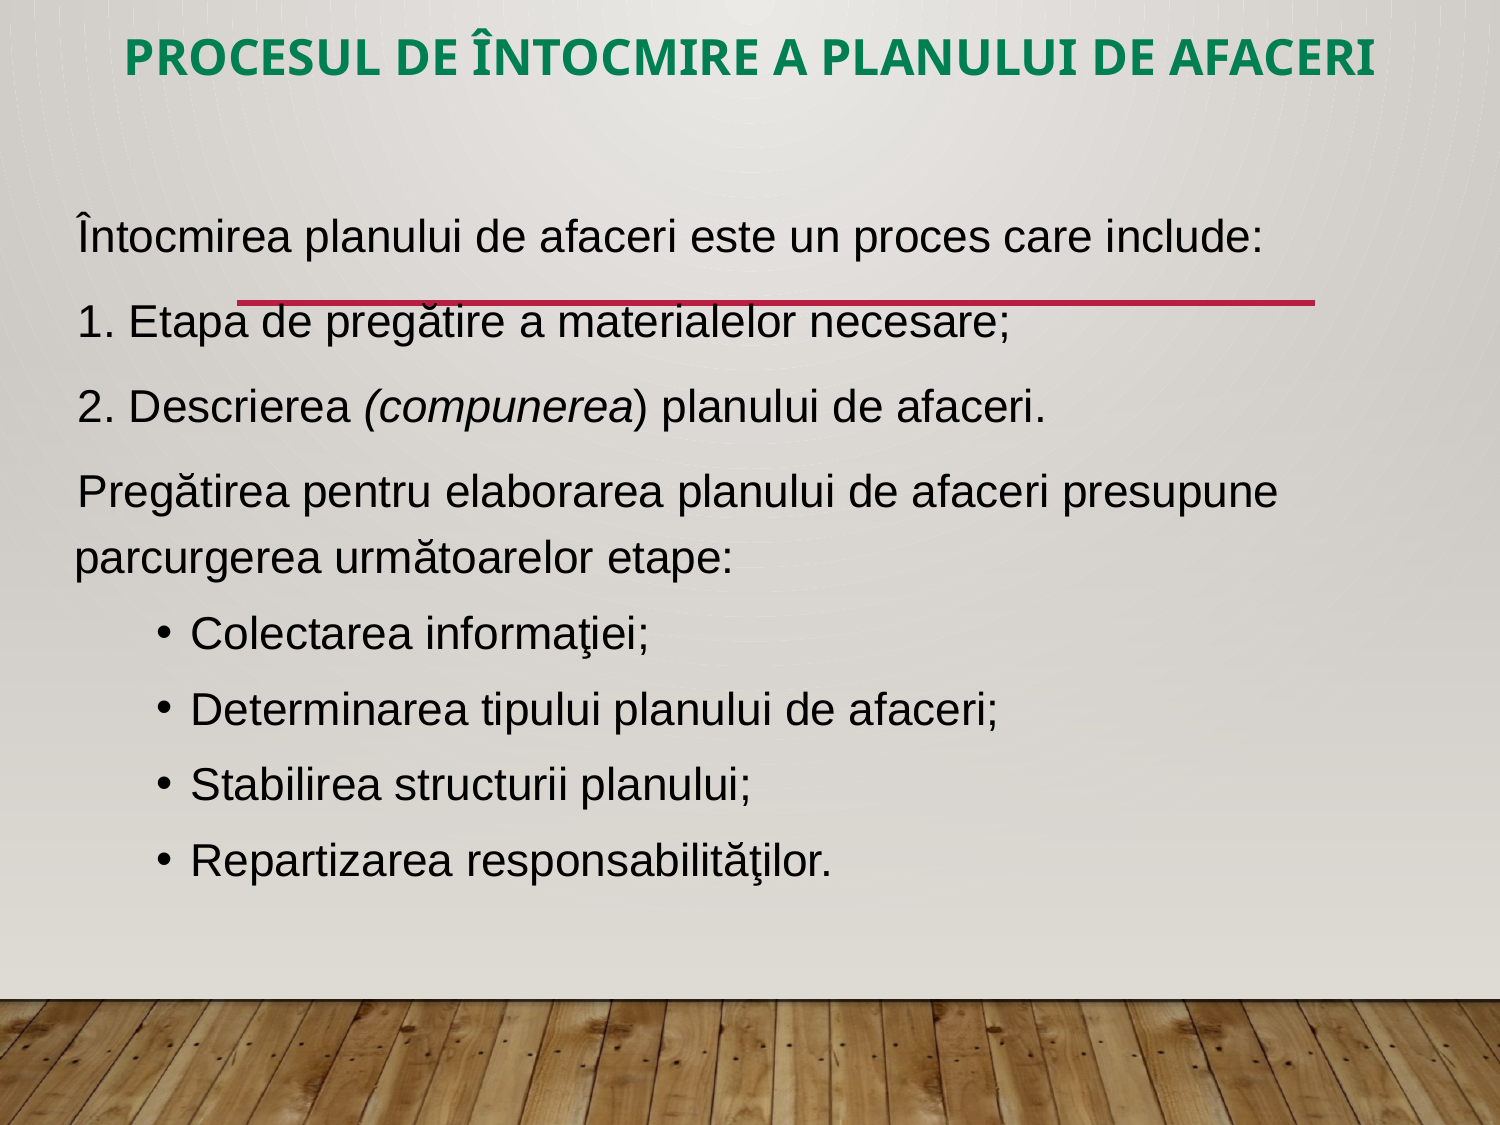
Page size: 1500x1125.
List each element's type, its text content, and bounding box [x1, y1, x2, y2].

title PROCESUL DE ÎNTOCMIRE A PLANULUI DE AFACERI [75, 24, 1425, 138]
picture [0, 999, 1500, 1125]
list Întocmirea planului de afaceri este un proces care include: 1. Etapa de pregătire a materialelor necesare; 2. Descrierea (compunerea) planului de afaceri. Pregătirea pentru elaborarea planului de afaceri presupune parcurgerea următoarelor etape: Colectarea informaţiei; Determinarea tipului planului de afaceri; Stabilirea structurii planului; Repartizarea responsabilităţilor. [24, 187, 1475, 898]
